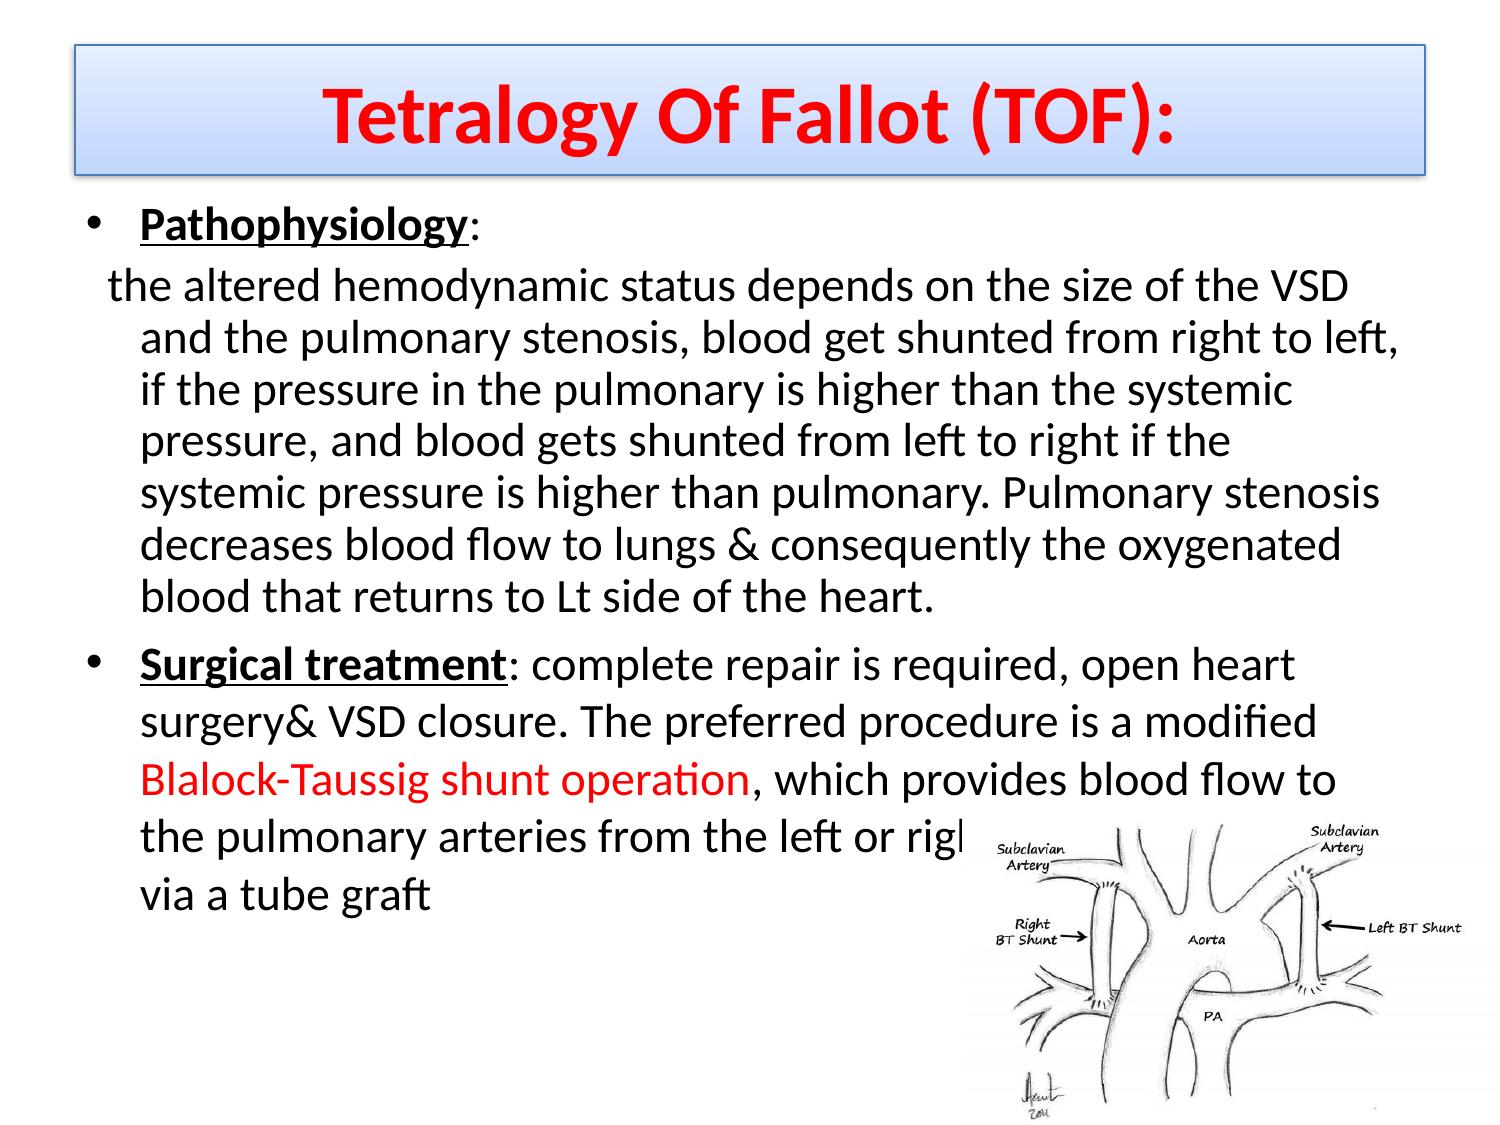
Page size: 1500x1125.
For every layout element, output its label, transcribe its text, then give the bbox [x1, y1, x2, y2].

title Tetralogy Of Fallot (TOF): [74, 44, 1426, 176]
picture [962, 812, 1500, 1125]
list Pathophysiology: the altered hemodynamic status depends on the size of the VSD and the pulmonary stenosis, blood get shunted from right to left, if the pressure in the pulmonary is higher than the systemic pressure, and blood gets shunted from left to right if the systemic pressure is higher than pulmonary. Pulmonary stenosis decreases blood flow to lungs & consequently the oxygenated blood that returns to Lt side of the heart. Surgical treatment: complete repair is required, open heart surgery& VSD closure. The preferred procedure is a modified Blalock-Taussig shunt operation, which provides blood flow to the pulmonary arteries from the left or right subclavian artery via a tube graft [70, 191, 1421, 934]
